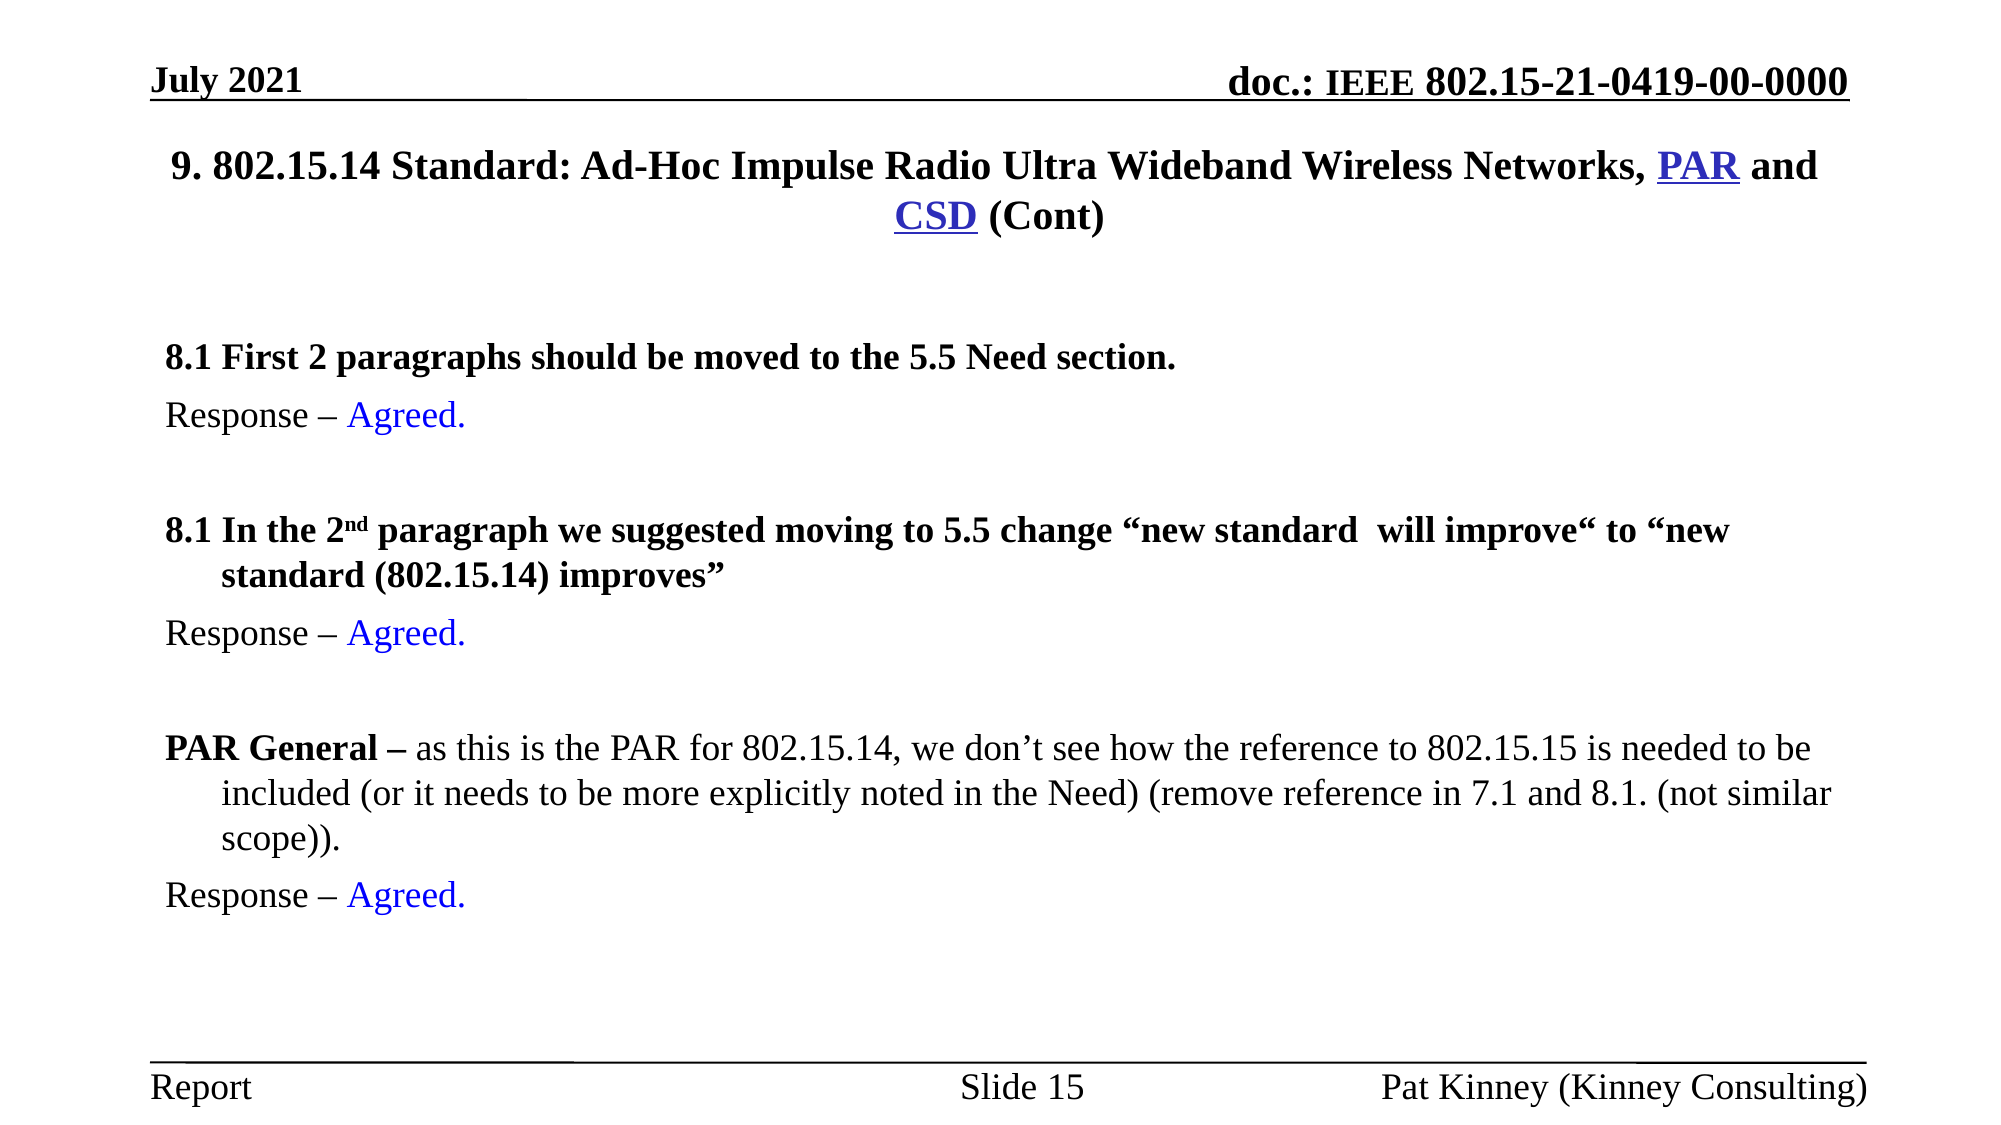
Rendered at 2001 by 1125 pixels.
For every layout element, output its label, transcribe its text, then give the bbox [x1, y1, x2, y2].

slide_number Slide 15 [950, 1061, 1095, 1125]
text_box Pat Kinney (Kinney Consulting) [1330, 1062, 1869, 1122]
list 8.1 First 2 paragraphs should be moved to the 5.5 Need section. Response – Agreed. 8.1 In the 2nd paragraph we suggested moving to 5.5 change “new standard will improve“ to “new standard (802.15.14) improves” Response – Agreed. PAR General – as this is the PAR for 802.15.14, we don’t see how the reference to 802.15.15 is needed to be included (or it needs to be more explicitly noted in the Need) (remove reference in 7.1 and 8.1. (not similar scope)). Response – Agreed. [149, 324, 1850, 1000]
title 9. 802.15.14 Standard: Ad-Hoc Impulse Radio Ultra Wideband Wireless Networks, PAR and CSD (Cont) [149, 112, 1850, 263]
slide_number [149, 49, 431, 100]
